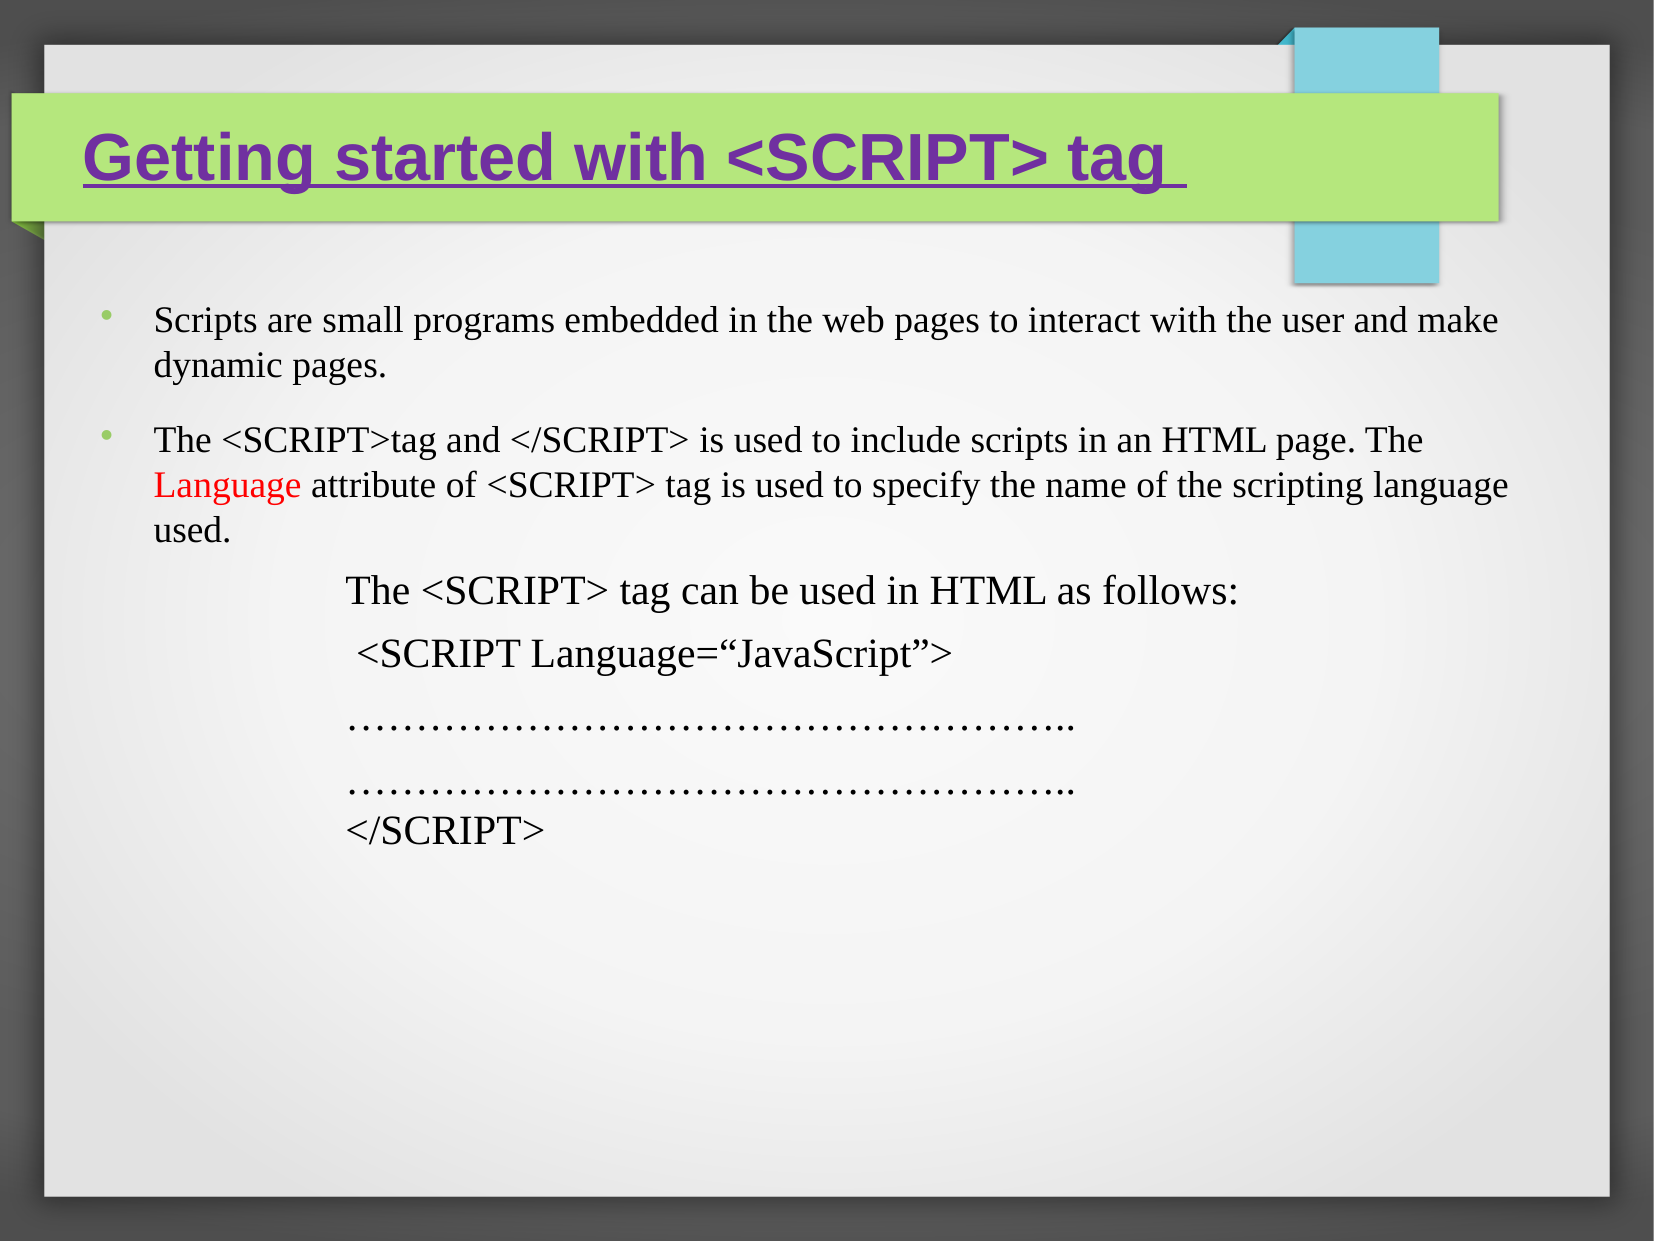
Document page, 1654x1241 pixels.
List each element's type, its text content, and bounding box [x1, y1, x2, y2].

text_box Getting started with <SCRIPT> tag [82, 113, 1264, 194]
text_box The <SCRIPT> tag can be used in HTML as follows: <SCRIPT Language=“JavaScript”> …………………………………………….. …………………………………………….. </SCRIPT> [330, 555, 1453, 860]
picture [0, 0, 1654, 1241]
text_box Scripts are small programs embedded in the web pages to interact with the user and make dynamic pages. The <SCRIPT>tag and </SCRIPT> is used to include scripts in an HTML page. The Language attribute of <SCRIPT> tag is used to specify the name of the scripting language used. [82, 295, 1571, 1015]
